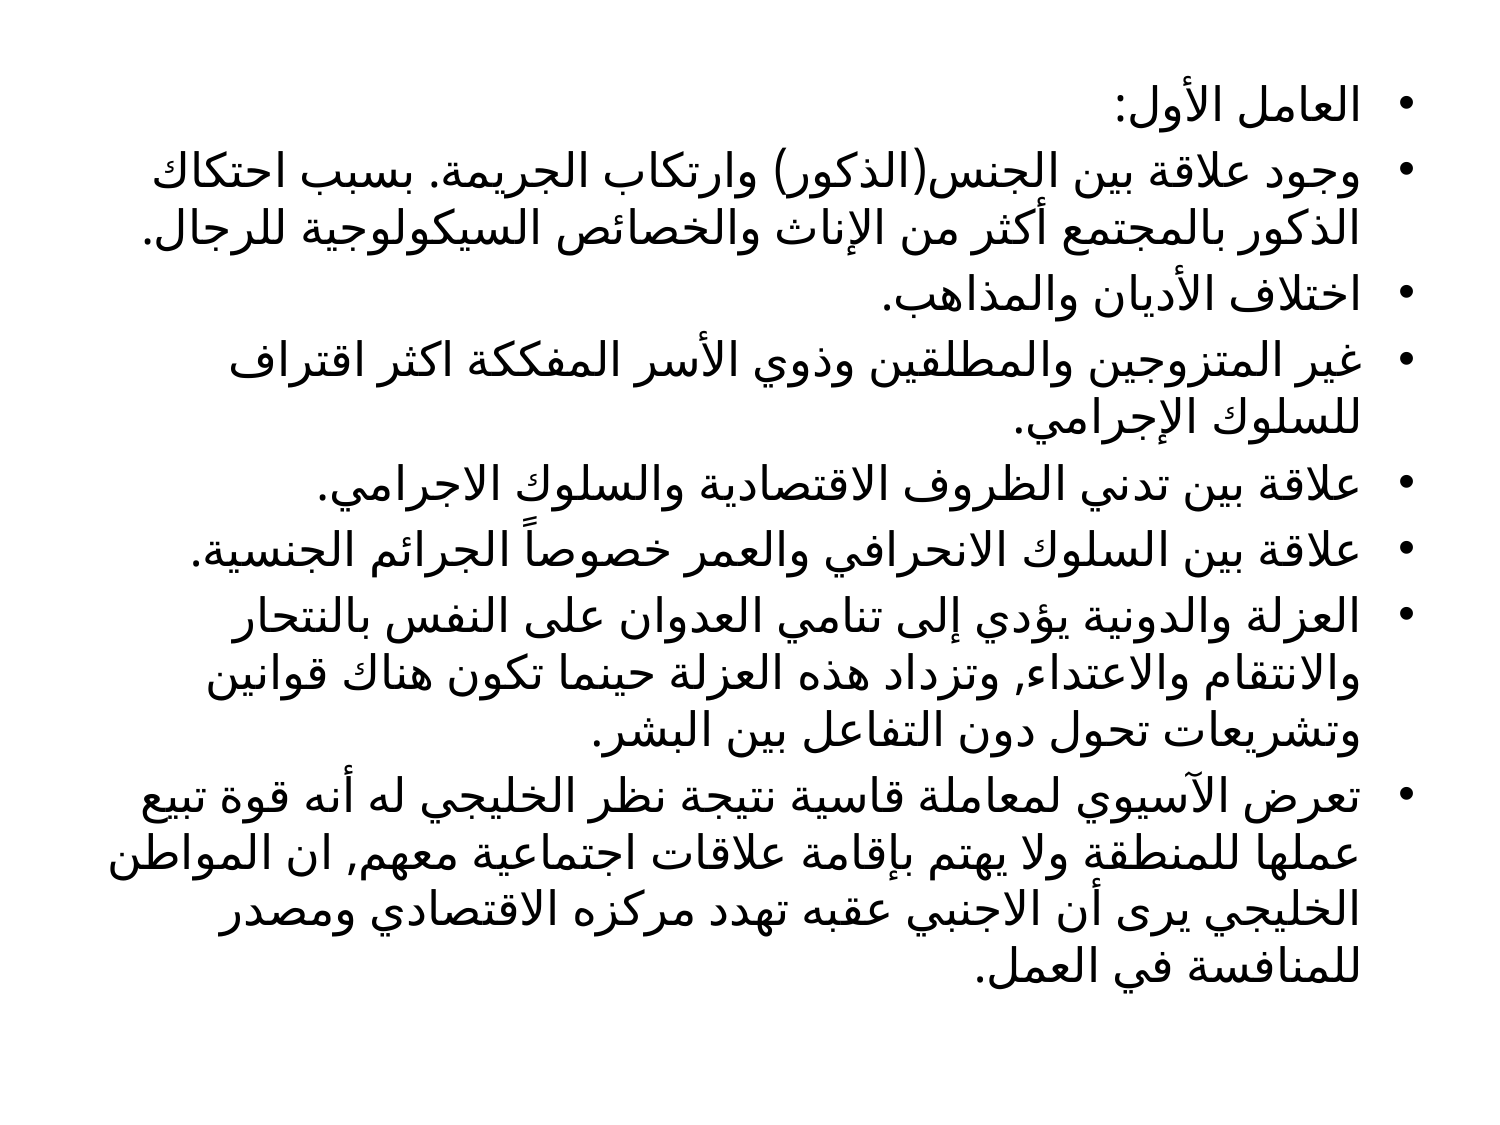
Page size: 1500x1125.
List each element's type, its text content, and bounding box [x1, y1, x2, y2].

list العامل الأول: وجود علاقة بين الجنس(الذكور) وارتكاب الجريمة. بسبب احتكاك الذكور بالمجتمع أكثر من الإناث والخصائص السيكولوجية للرجال. اختلاف الأديان والمذاهب. غير المتزوجين والمطلقين وذوي الأسر المفككة اكثر اقتراف للسلوك الإجرامي. علاقة بين تدني الظروف الاقتصادية والسلوك الاجرامي. علاقة بين السلوك الانحرافي والعمر خصوصاً الجرائم الجنسية. العزلة والدونية يؤدي إلى تنامي العدوان على النفس بالنتحار والانتقام والاعتداء, وتزداد هذه العزلة حينما تكون هناك قوانين وتشريعات تحول دون التفاعل بين البشر. تعرض الآسيوي لمعاملة قاسية نتيجة نظر الخليجي له أنه قوة تبيع عملها للمنطقة ولا يهتم بإقامة علاقات اجتماعية معهم, ان المواطن الخليجي يرى أن الاجنبي عقبه تهدد مركزه الاقتصادي ومصدر للمنافسة في العمل. [75, 66, 1425, 1005]
